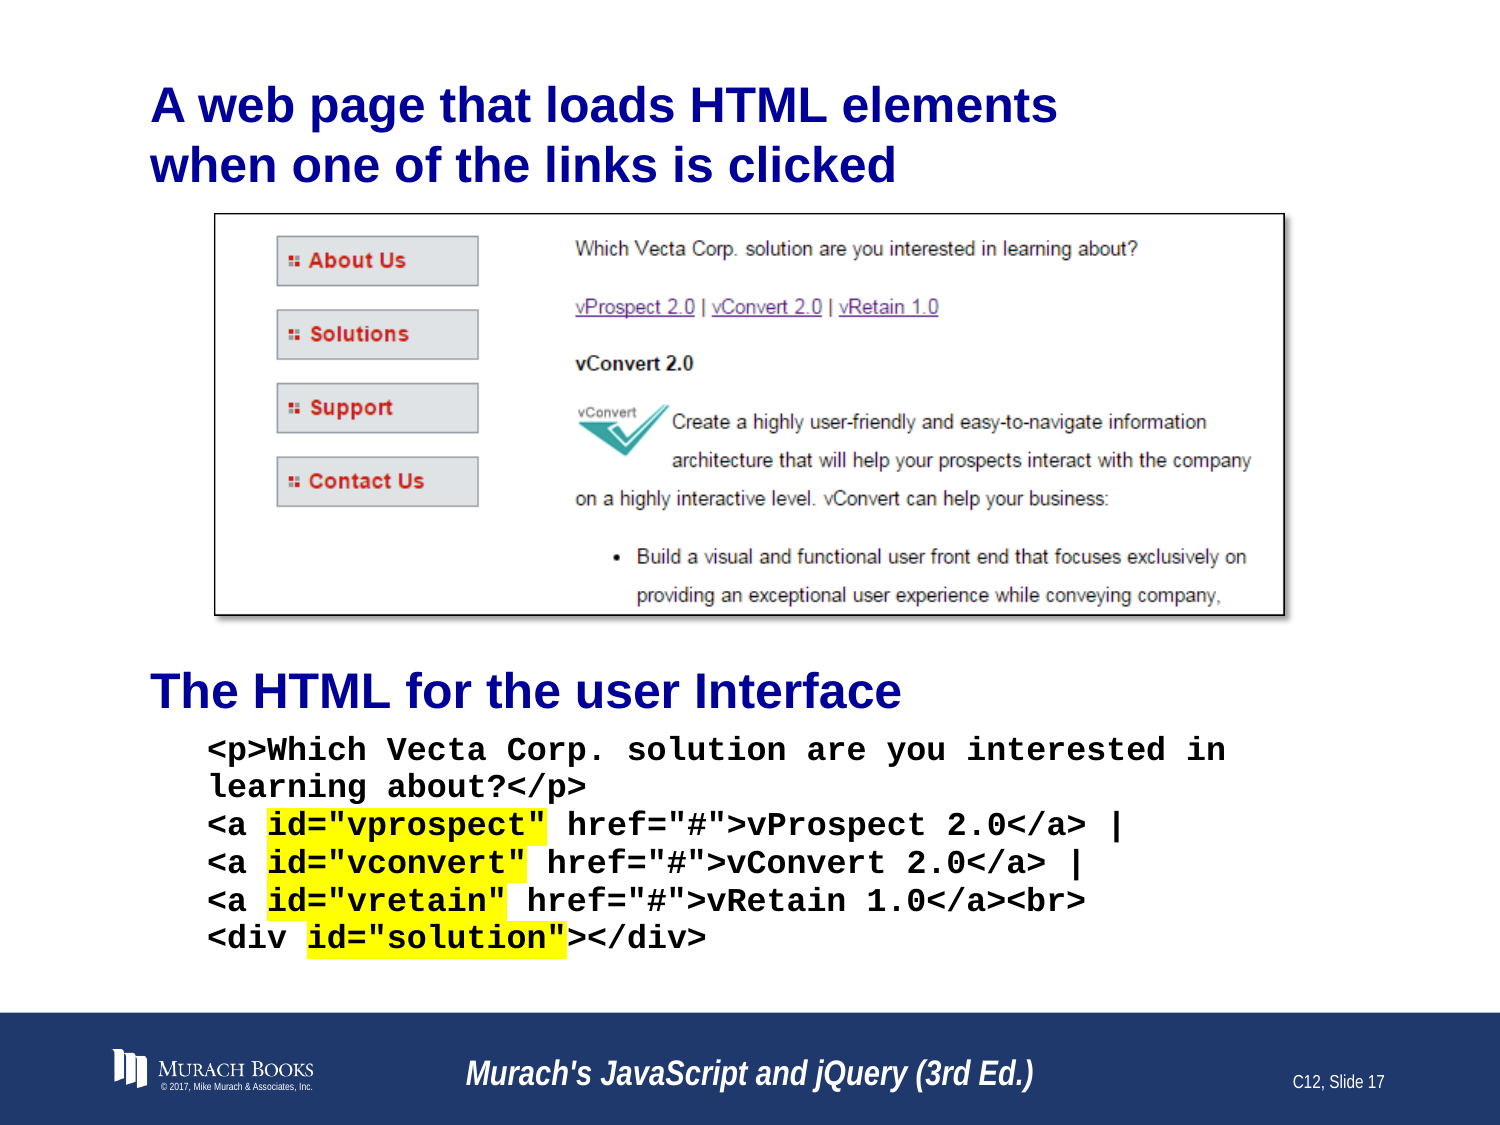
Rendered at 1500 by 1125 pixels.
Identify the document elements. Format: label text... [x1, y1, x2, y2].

footer © 2017, Mike Murach & Associates, Inc. [12, 1025, 463, 1100]
title A web page that loads HTML elements when one of the links is clicked [150, 72, 1350, 194]
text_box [149, 199, 1350, 959]
slide_number C12, Slide 17 [1087, 1025, 1400, 1100]
slide_number Murach's JavaScript and jQuery (3rd Ed.) [463, 1025, 1050, 1100]
